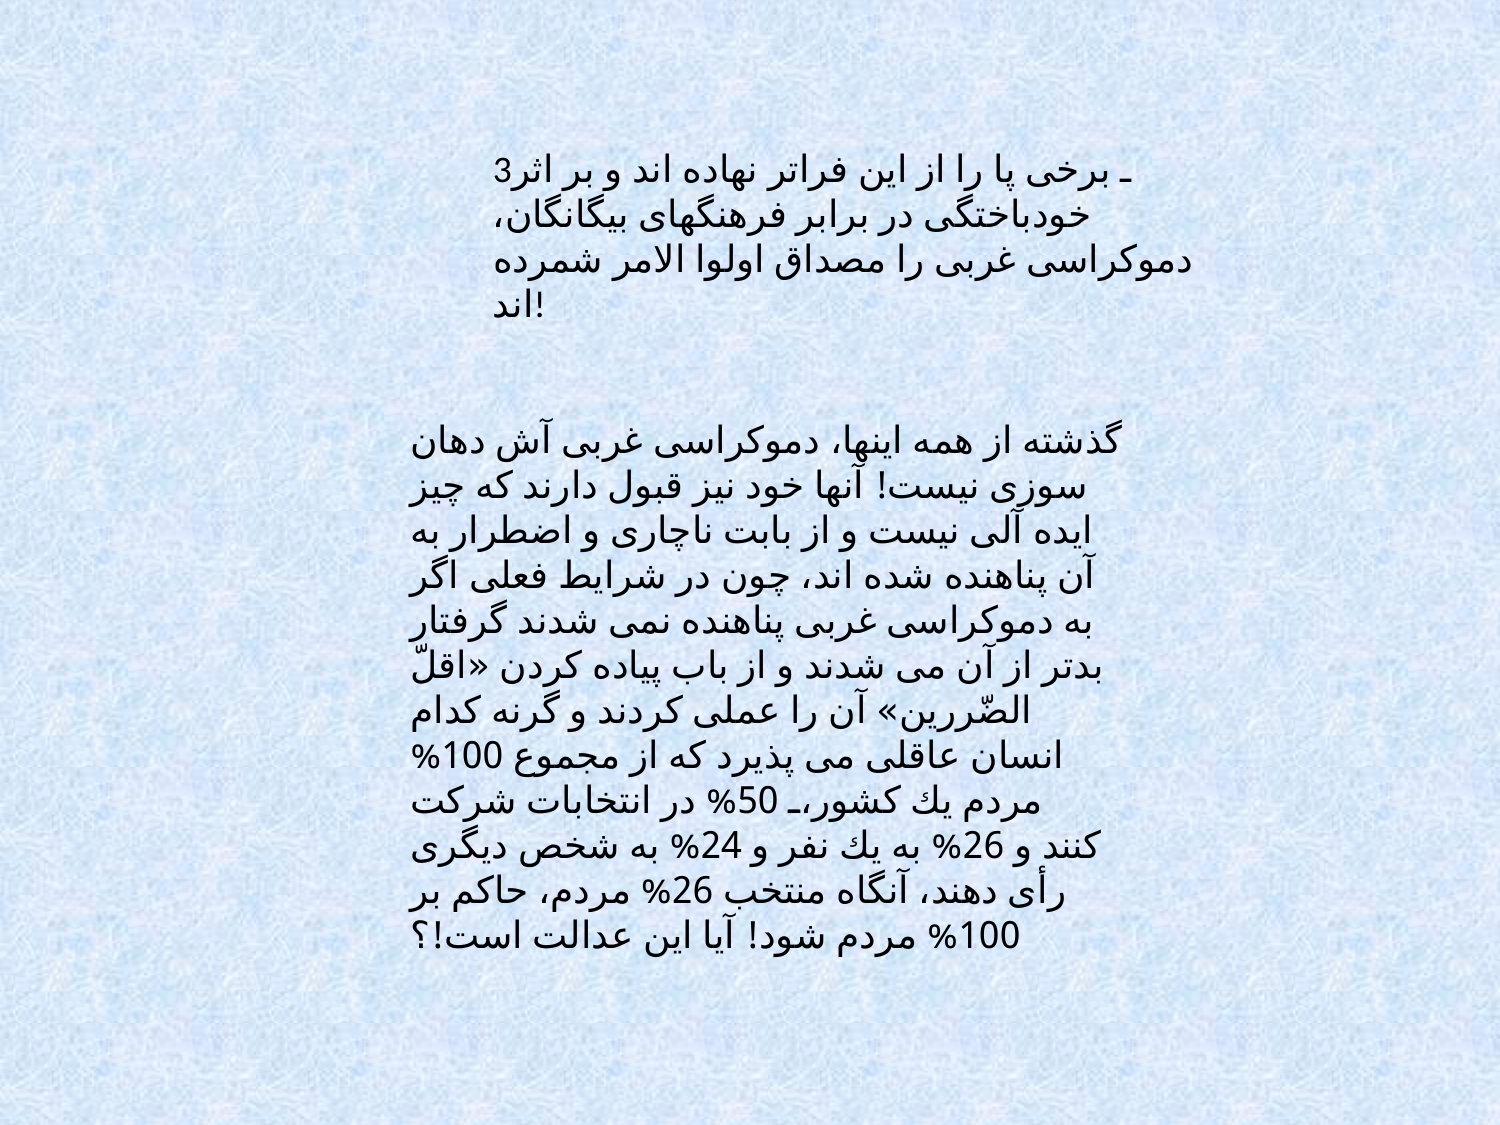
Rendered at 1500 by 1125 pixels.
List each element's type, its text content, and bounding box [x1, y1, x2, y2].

text_box 3ـ برخى پا را از اين فراتر نهاده اند و بر اثر خودباختگى در برابر فرهنگهاى بيگانگان، دموكراسى غربى را مصداق اولوا الامر شمرده اند! [478, 137, 1229, 332]
picture [0, 0, 1500, 1125]
text_box گذشته از همه اينها، دموكراسى غربى آش دهان سوزى نيست! آنها خود نيز قبول دارند كه چيز ايده آلى نيست و از بابت ناچارى و اضطرار به آن پناهنده شده اند، چون در شرايط فعلى اگر به دموكراسى غربى پناهنده نمى شدند گرفتار بدتر از آن مى شدند و از باب پياده كردن «اقلّ الضّررين» آن را عملى كردند و گرنه كدام انسان عاقلى مى پذيرد كه از مجموع 100% مردم يك كشور، 50% در انتخابات شركت كنند و 26% به يك نفر و 24% به شخص ديگرى رأى دهند، آنگاه منتخب 26% مردم، حاكم بر 100% مردم شود! آيا اين عدالت است!؟ [395, 408, 1146, 964]
